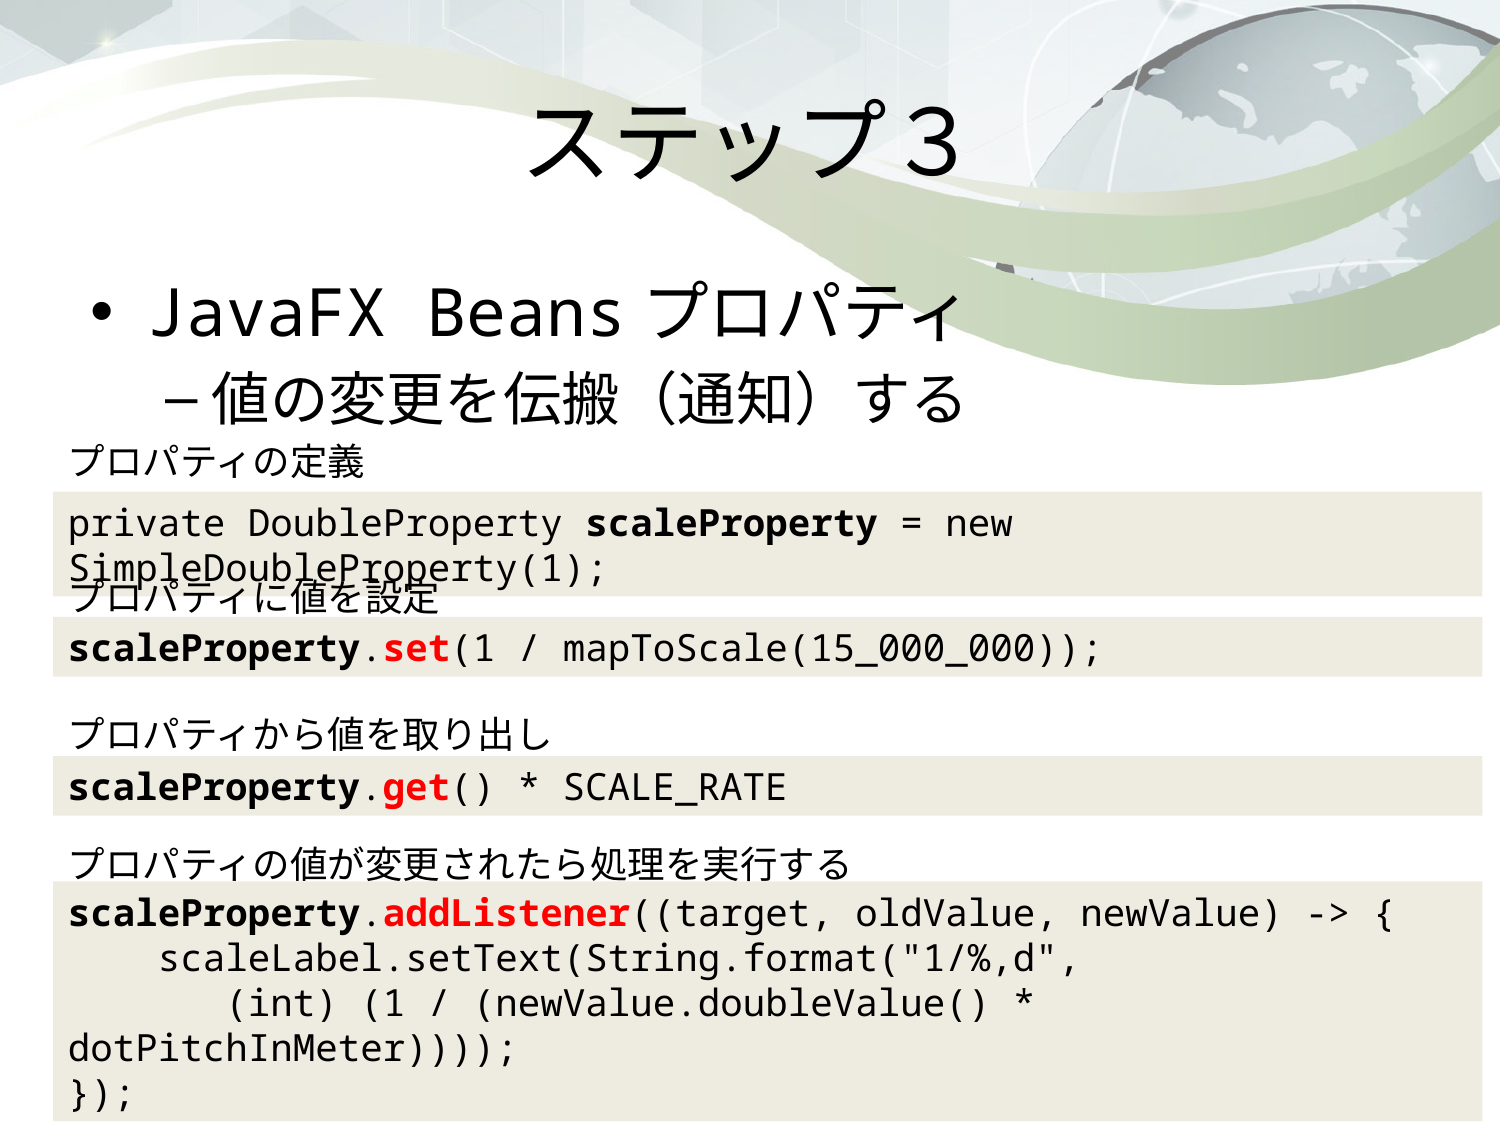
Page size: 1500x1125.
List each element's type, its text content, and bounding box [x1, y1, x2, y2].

text_box scaleProperty.get() * SCALE_RATE [53, 756, 1483, 816]
text_box private DoubleProperty scaleProperty = new SimpleDoubleProperty(1); [53, 491, 1483, 597]
text_box プロパティの値が変更されたら処理を実行する [52, 834, 1034, 894]
list JavaFX Beansプロパティ 値の変更を伝搬（通知）する [75, 262, 1425, 445]
text_box scaleProperty.set(1 / mapToScale(15_000_000)); [53, 616, 1483, 677]
text_box プロパティの定義 [53, 430, 1034, 491]
text_box プロパティに値を設定 [52, 566, 1034, 627]
text_box プロパティから値を取り出し [52, 703, 1034, 764]
title ステップ３ [75, 45, 1425, 233]
text_box scaleProperty.addListener((target, oldValue, newValue) -> { scaleLabel.setText(String.format("1/%,d", (int) (1 / (newValue.doubleValue() * dotPitchInMeter)))); }); [53, 881, 1483, 1122]
